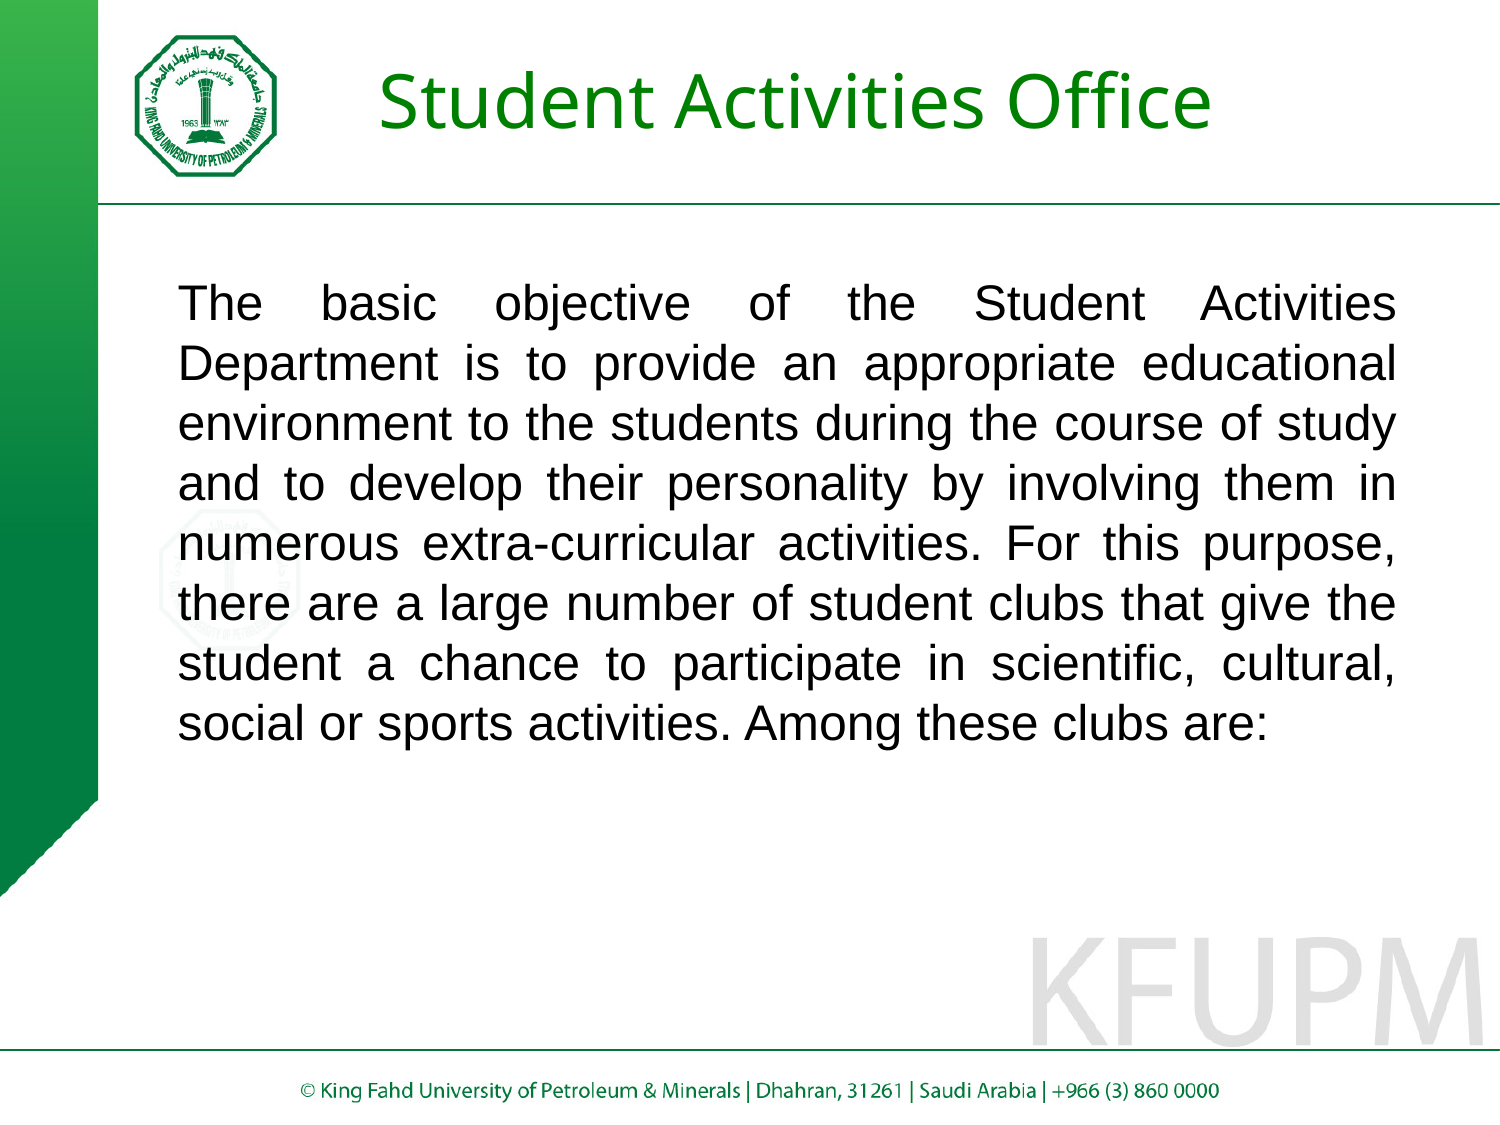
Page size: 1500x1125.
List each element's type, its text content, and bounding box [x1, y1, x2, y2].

list The basic objective of the Student Activities Department is to provide an appropriate educational environment to the students during the course of study and to develop their personality by involving them in numerous extra-curricular activities. For this purpose, there are a large number of student clubs that give the student a chance to participate in scientific, cultural, social or sports activities. Among these clubs are: [162, 262, 1413, 863]
picture [0, 0, 1500, 1103]
title Student Activities Office [237, 21, 1376, 176]
